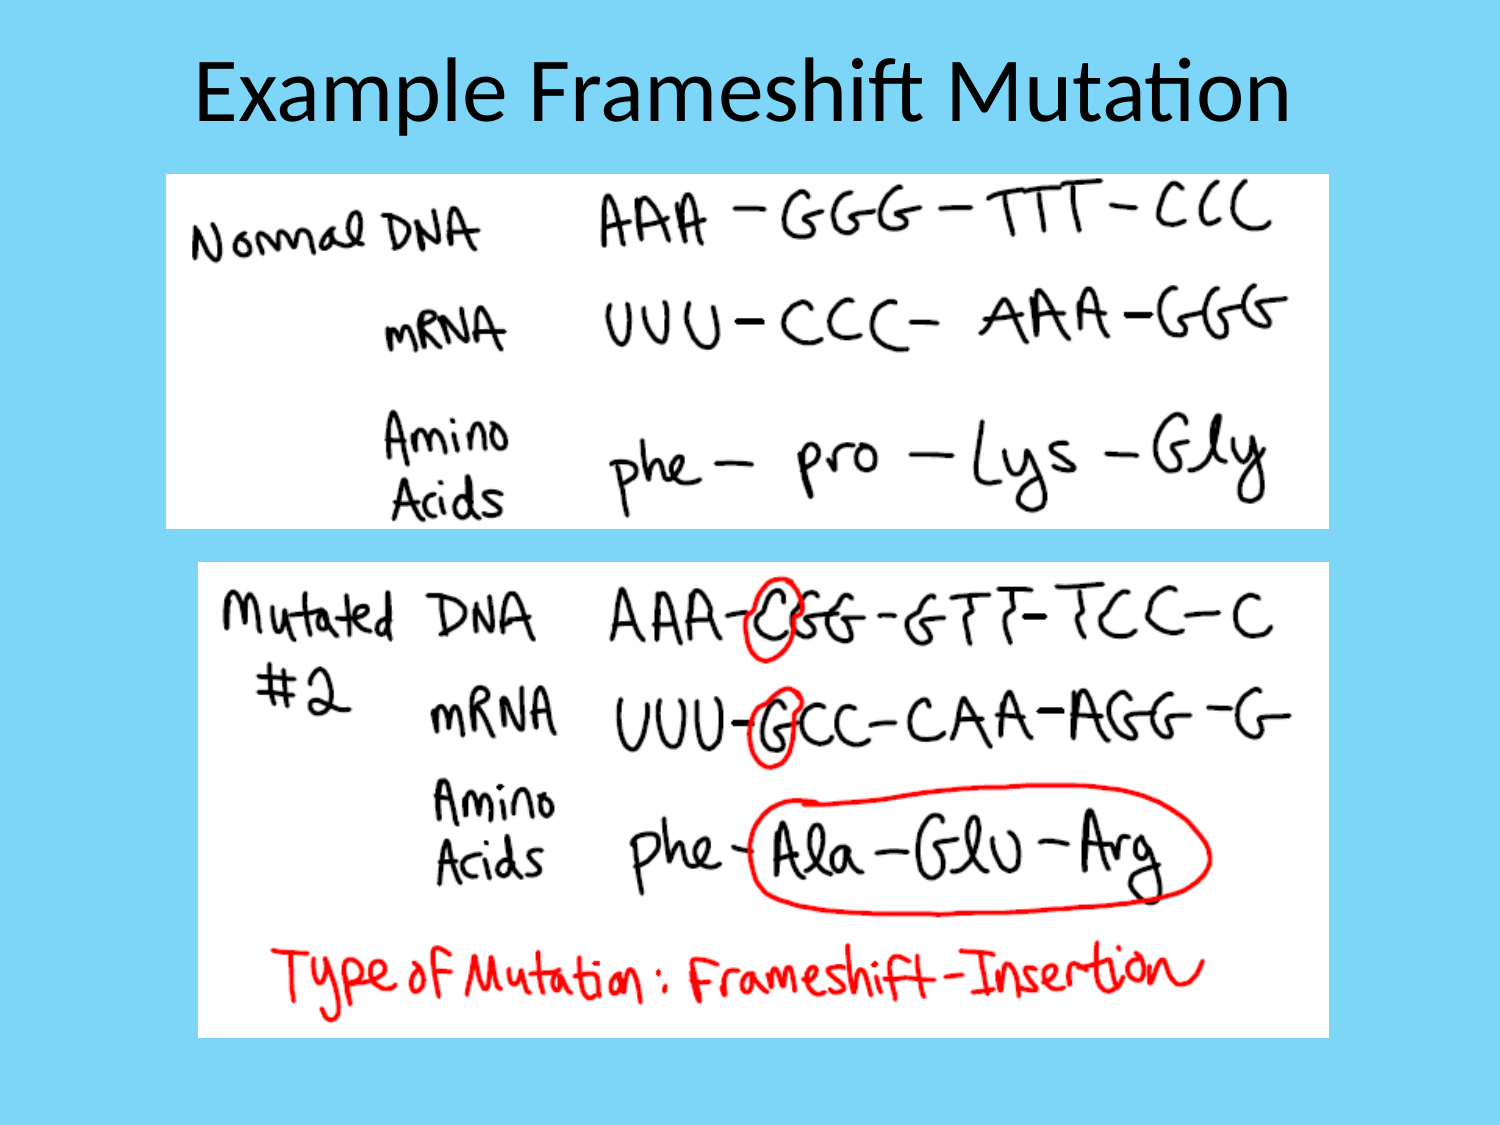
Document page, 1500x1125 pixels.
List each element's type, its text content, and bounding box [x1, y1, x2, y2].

picture [165, 174, 1329, 529]
title Example Frameshift Mutation [68, 20, 1419, 150]
picture [198, 562, 1329, 1038]
